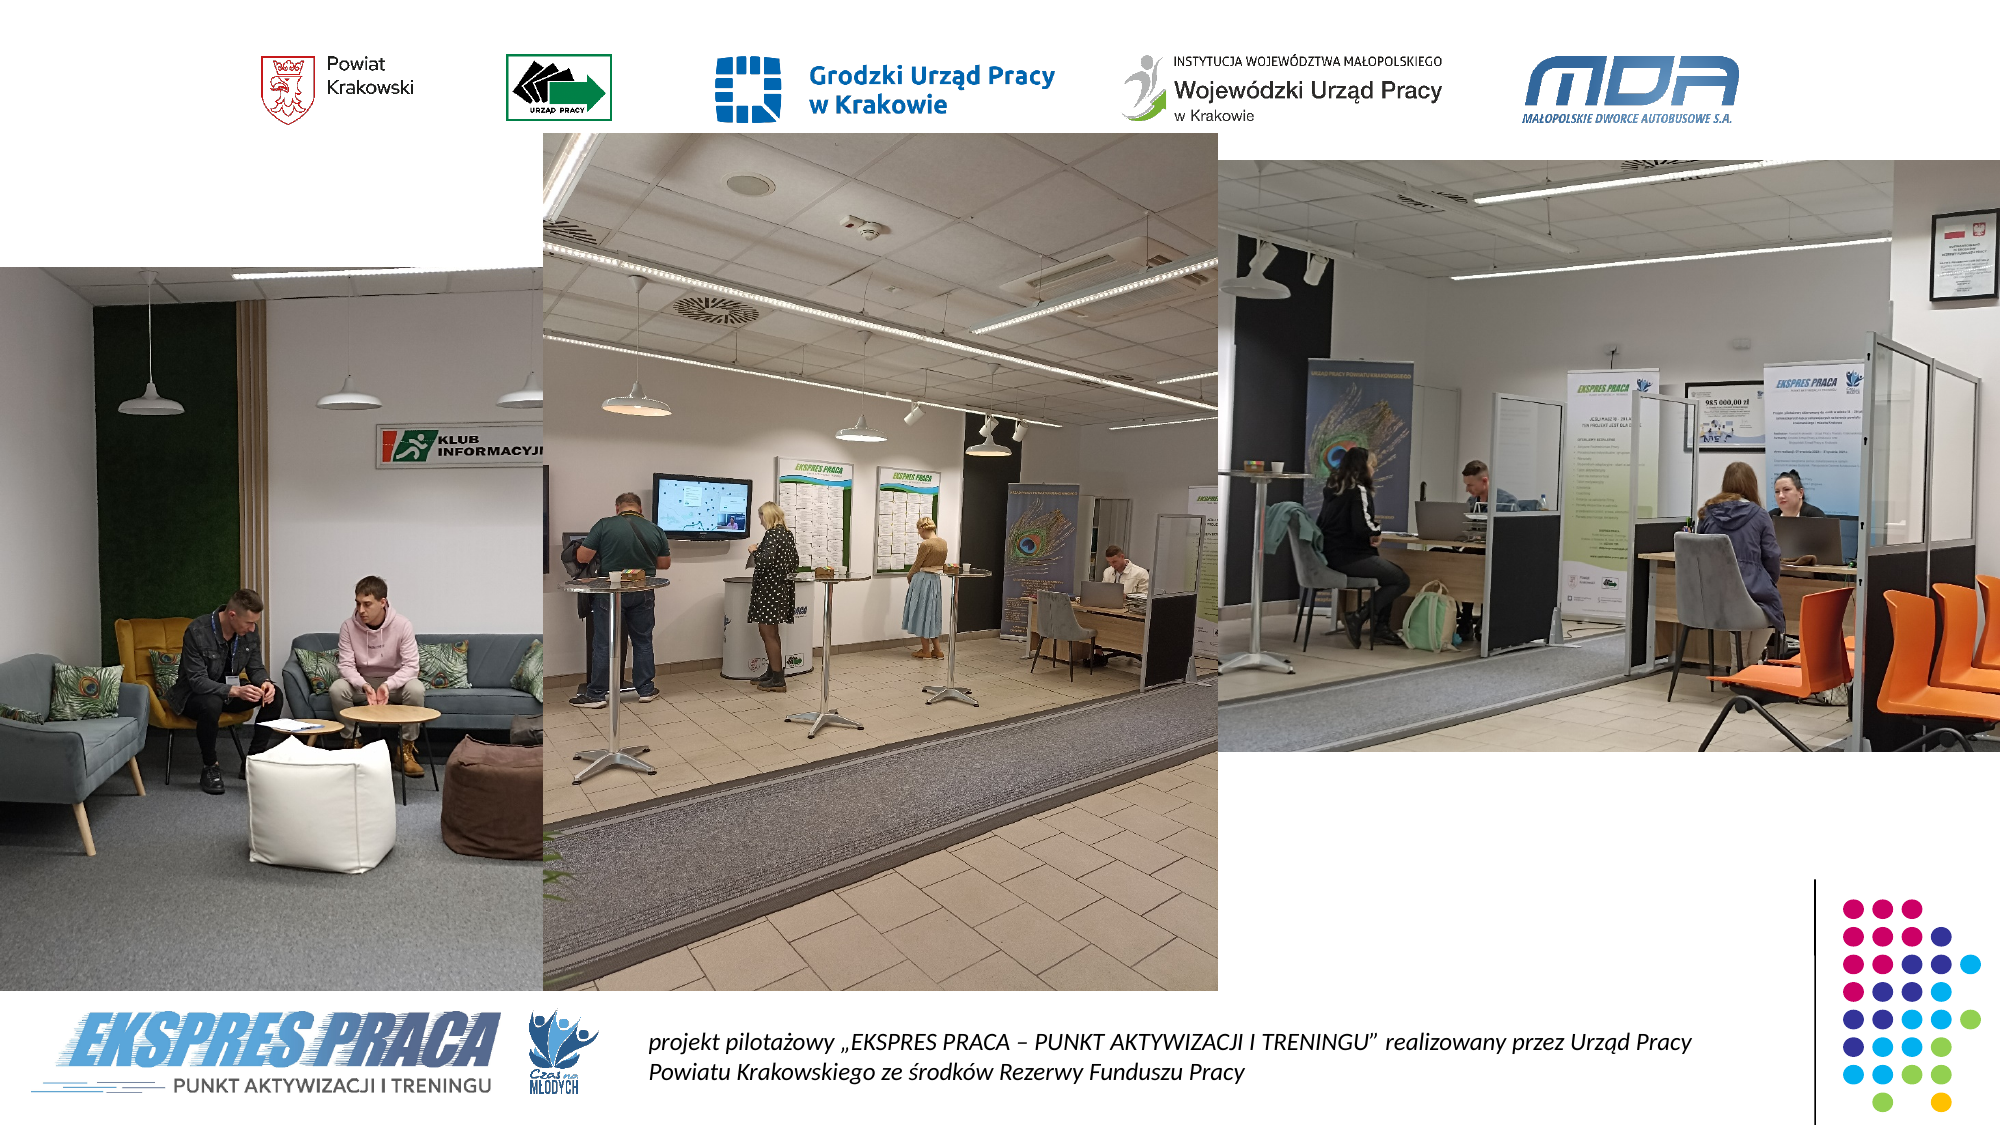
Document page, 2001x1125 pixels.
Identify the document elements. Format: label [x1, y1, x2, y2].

picture [31, 1011, 501, 1093]
picture [1120, 54, 1442, 121]
list [1222, 160, 2000, 752]
picture [1522, 56, 1739, 123]
list [0, 266, 538, 992]
picture [506, 54, 612, 121]
picture [543, 132, 1218, 992]
picture [261, 56, 413, 125]
picture [529, 1006, 599, 1094]
picture [715, 56, 1055, 123]
